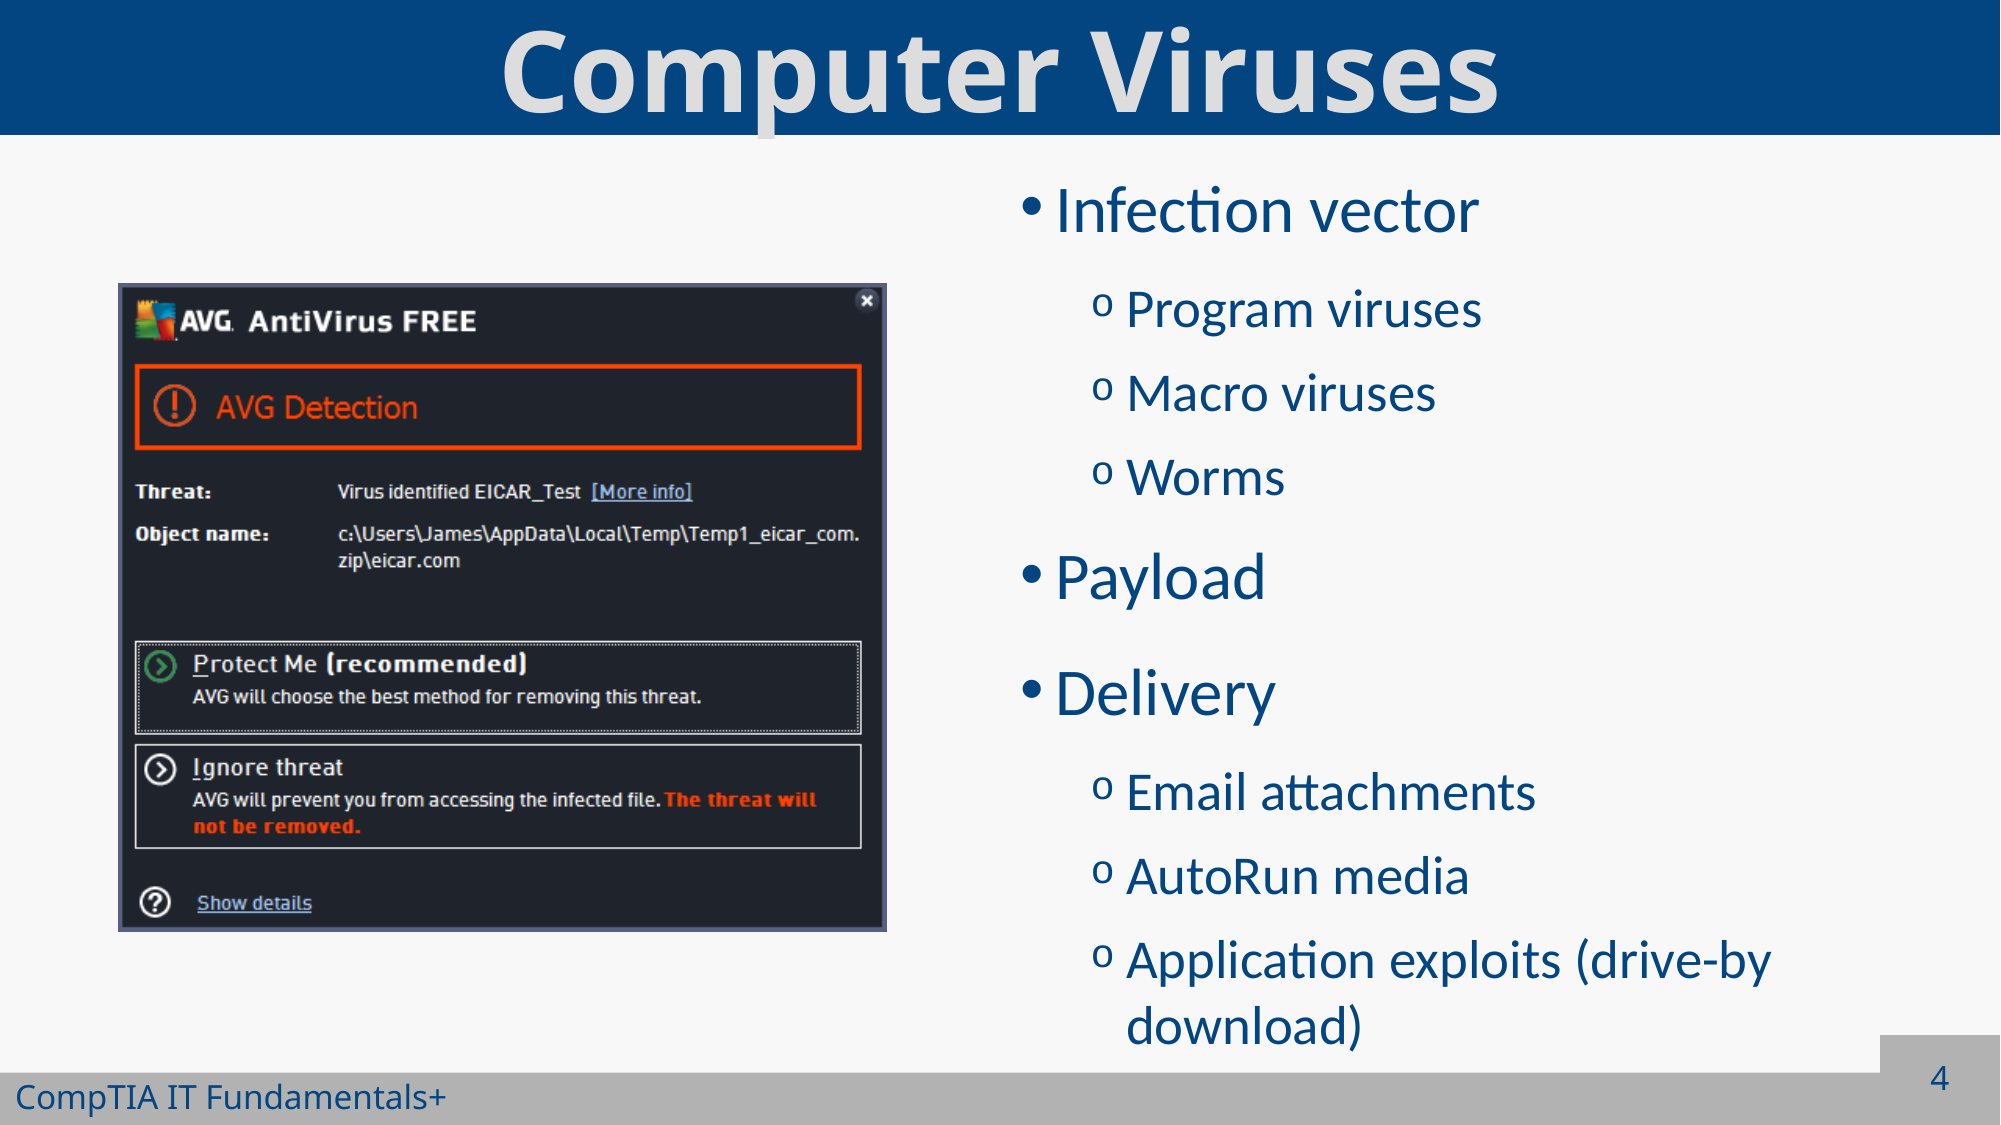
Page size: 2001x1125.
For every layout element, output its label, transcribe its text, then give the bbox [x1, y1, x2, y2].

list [118, 283, 887, 932]
footer CompTIA IT Fundamentals+ [0, 1072, 1880, 1125]
list Infection vector Program viruses Macro viruses Worms Payload Delivery Email attachments AutoRun media Application exploits (drive-by download) [1005, 149, 1980, 1065]
slide_number 4 [1880, 1035, 2000, 1125]
title Computer Viruses [0, 0, 2000, 135]
